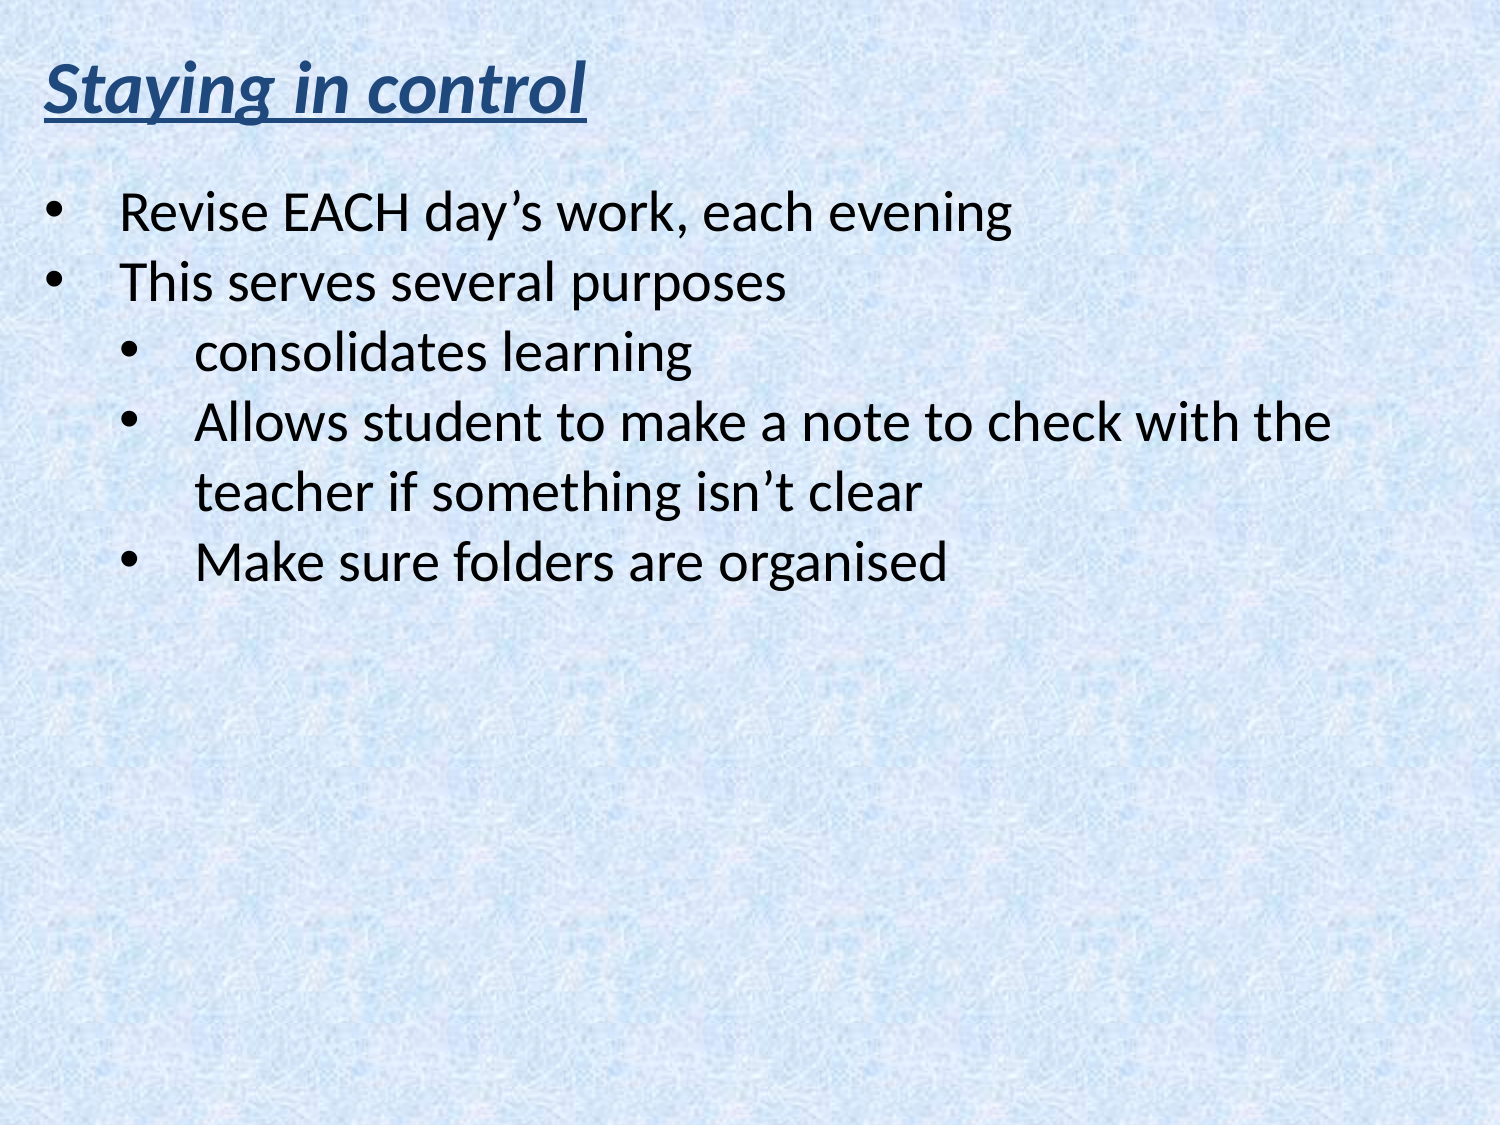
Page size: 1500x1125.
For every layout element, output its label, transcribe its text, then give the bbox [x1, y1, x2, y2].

picture [0, 0, 1500, 1125]
text_box Staying in control Revise EACH day’s work, each evening This serves several purposes consolidates learning Allows student to make a note to check with the teacher if something isn’t clear Make sure folders are organised [29, 30, 1471, 741]
